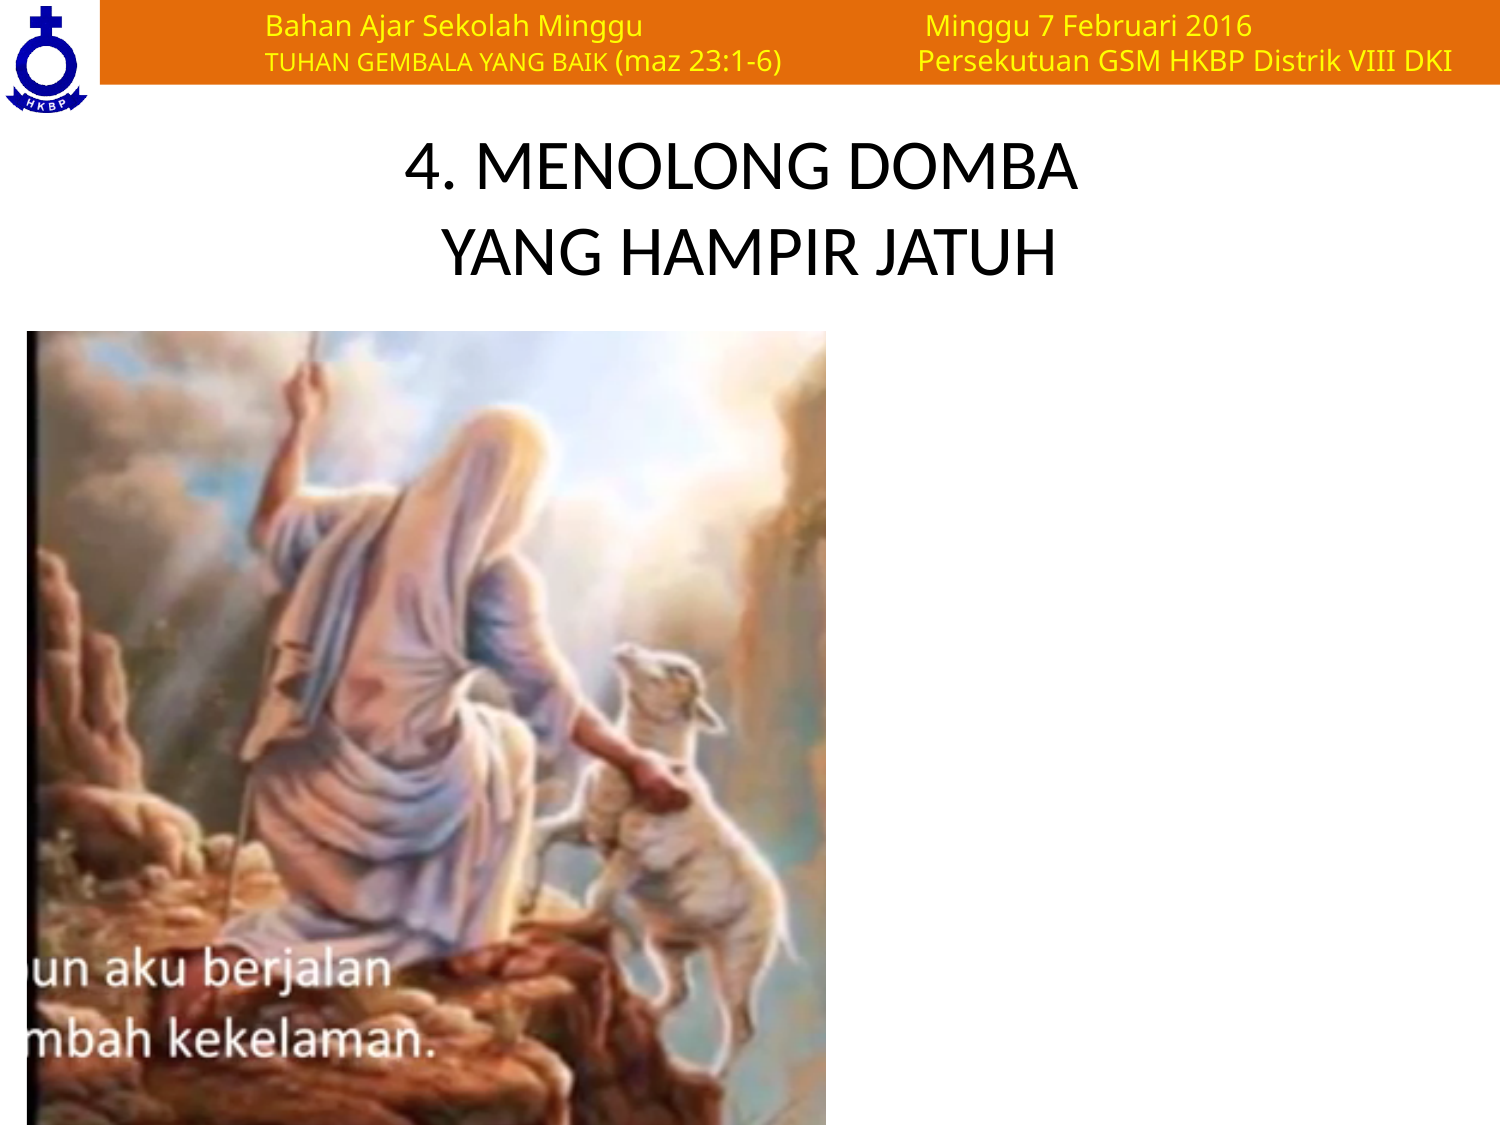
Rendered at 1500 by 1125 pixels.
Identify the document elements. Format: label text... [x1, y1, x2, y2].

title 4. MENOLONG DOMBA YANG HAMPIR JATUH [75, 110, 1425, 298]
picture [26, 330, 827, 1125]
picture [5, 6, 88, 113]
